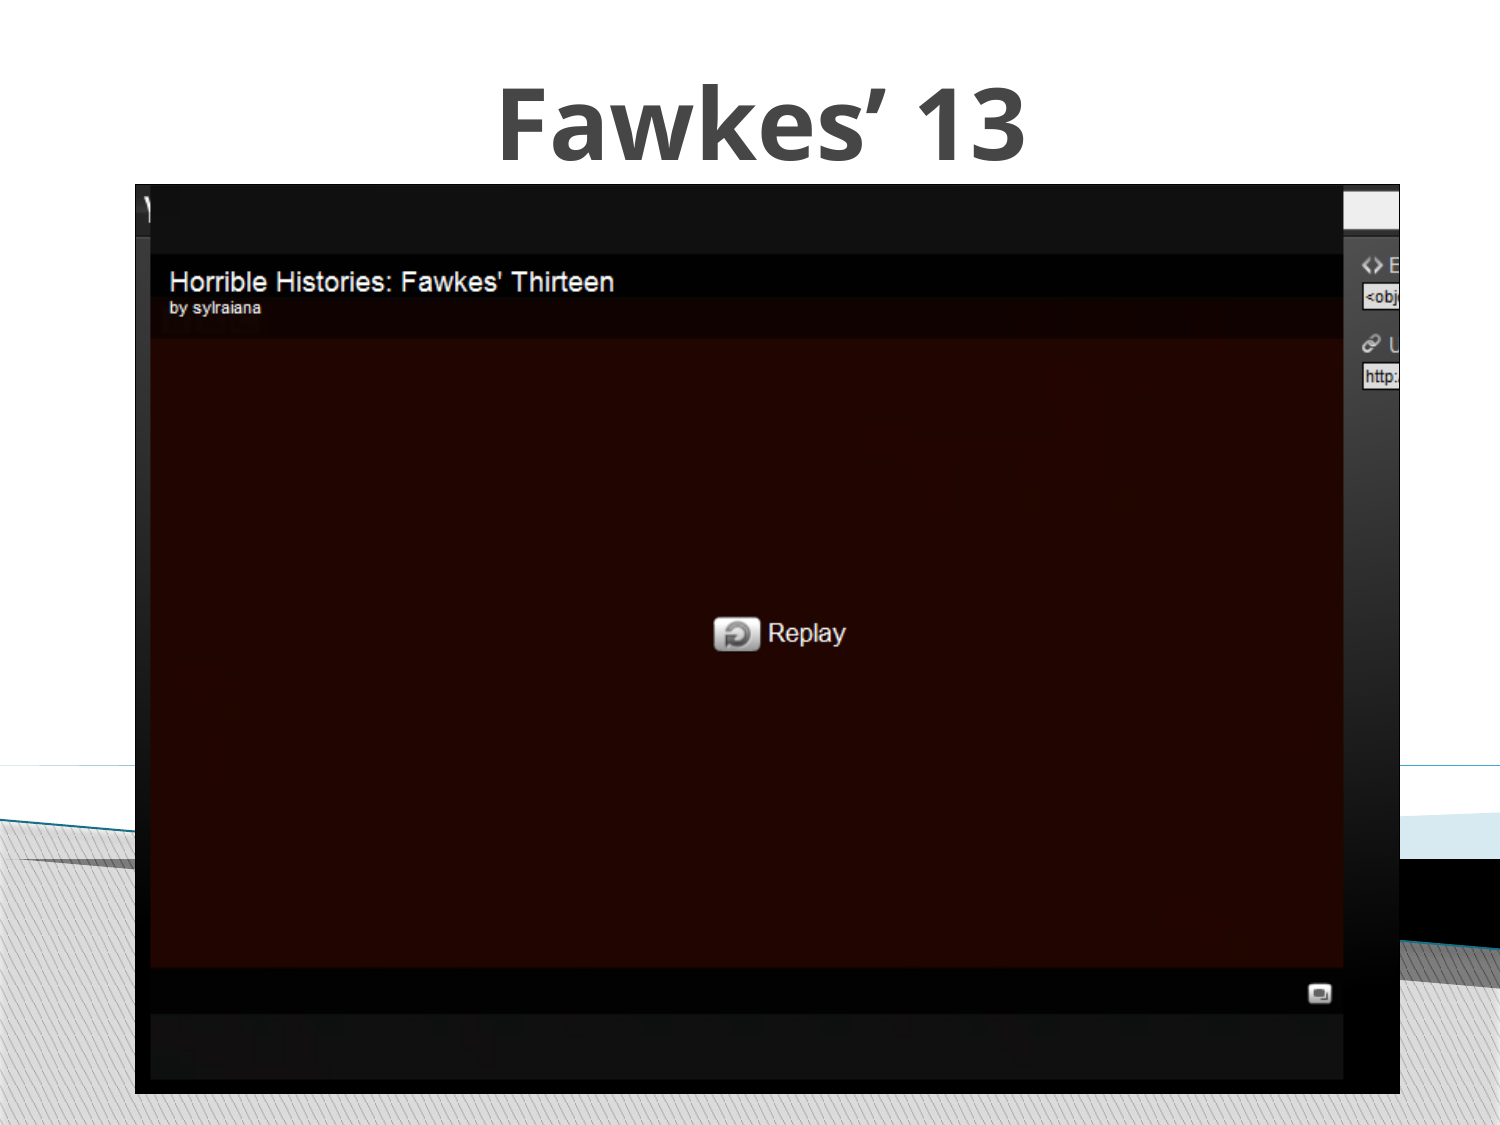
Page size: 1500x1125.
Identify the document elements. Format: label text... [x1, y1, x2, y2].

picture [136, 185, 1399, 1093]
title Fawkes’ 13 [123, 30, 1399, 188]
picture [1400, 942, 1500, 989]
picture [5, 859, 135, 870]
